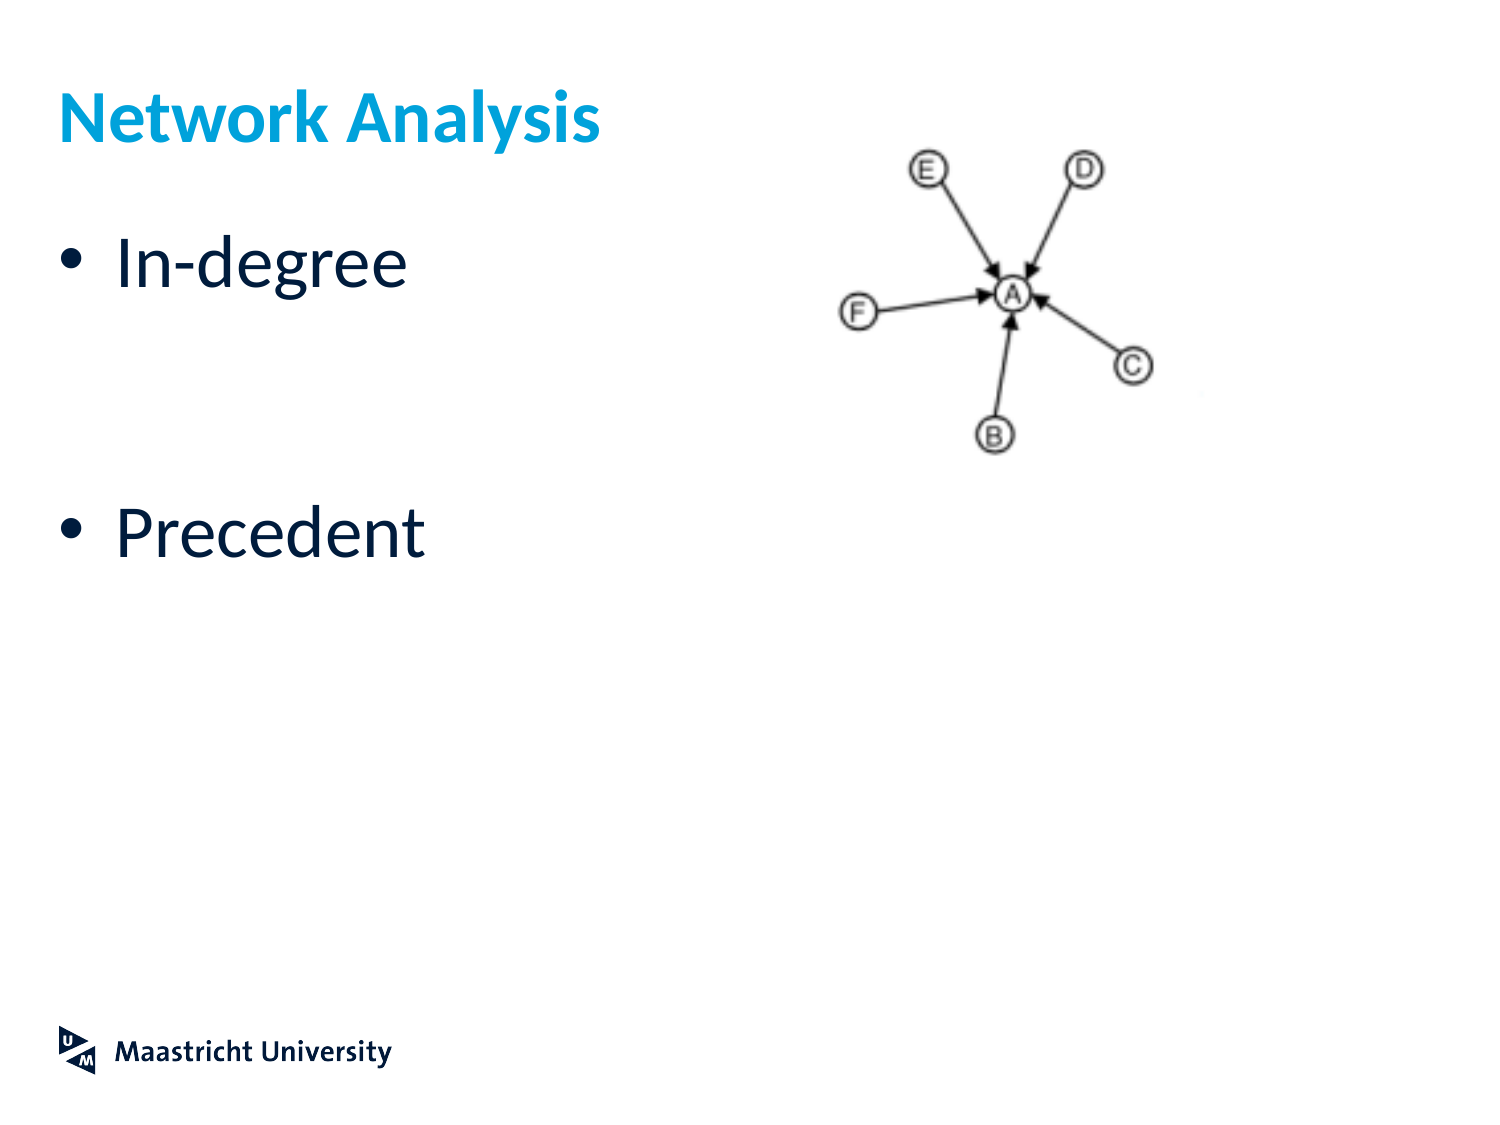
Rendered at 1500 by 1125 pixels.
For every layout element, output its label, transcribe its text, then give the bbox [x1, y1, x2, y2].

picture [799, 119, 1239, 496]
picture [59, 1012, 405, 1096]
list In-degree Precedent [59, 212, 1425, 910]
title Network Analysis [59, 67, 1425, 192]
